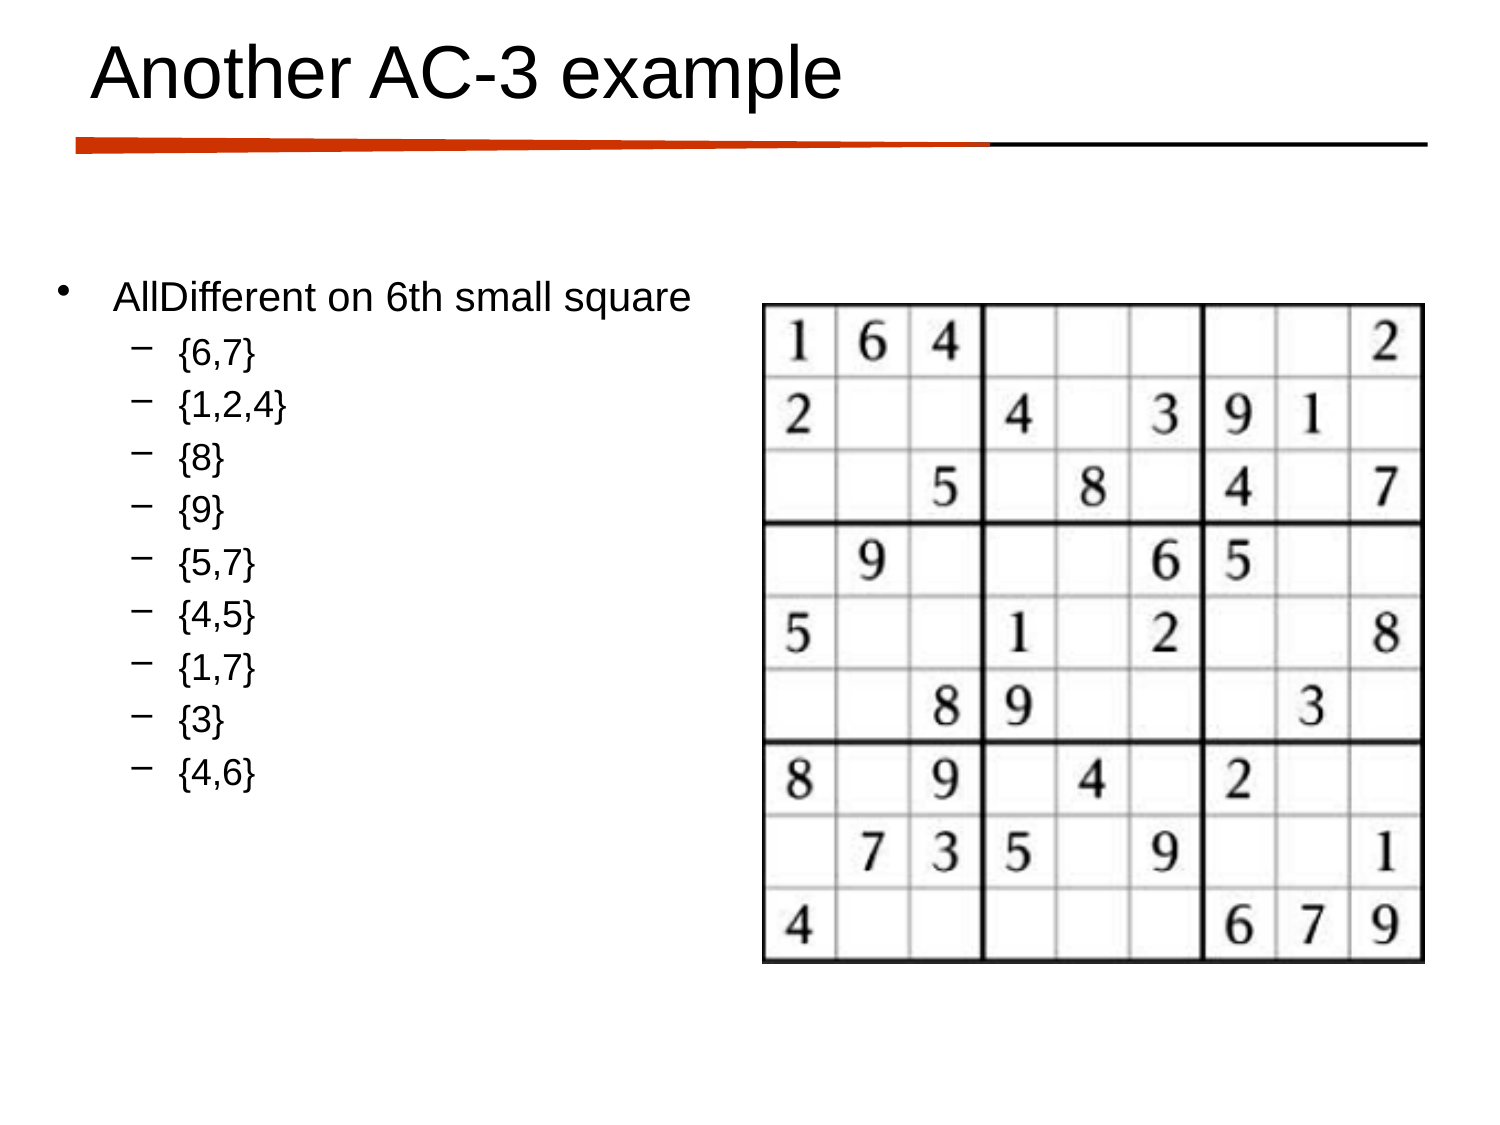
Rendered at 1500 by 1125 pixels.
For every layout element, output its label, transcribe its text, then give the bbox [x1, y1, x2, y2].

list AllDifferent on 6th small square {6,7} {1,2,4} {8} {9} {5,7} {4,5} {1,7} {3} {4,6} [41, 262, 751, 1006]
text_box Another AC-3 example [74, 0, 1425, 163]
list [762, 303, 1426, 964]
